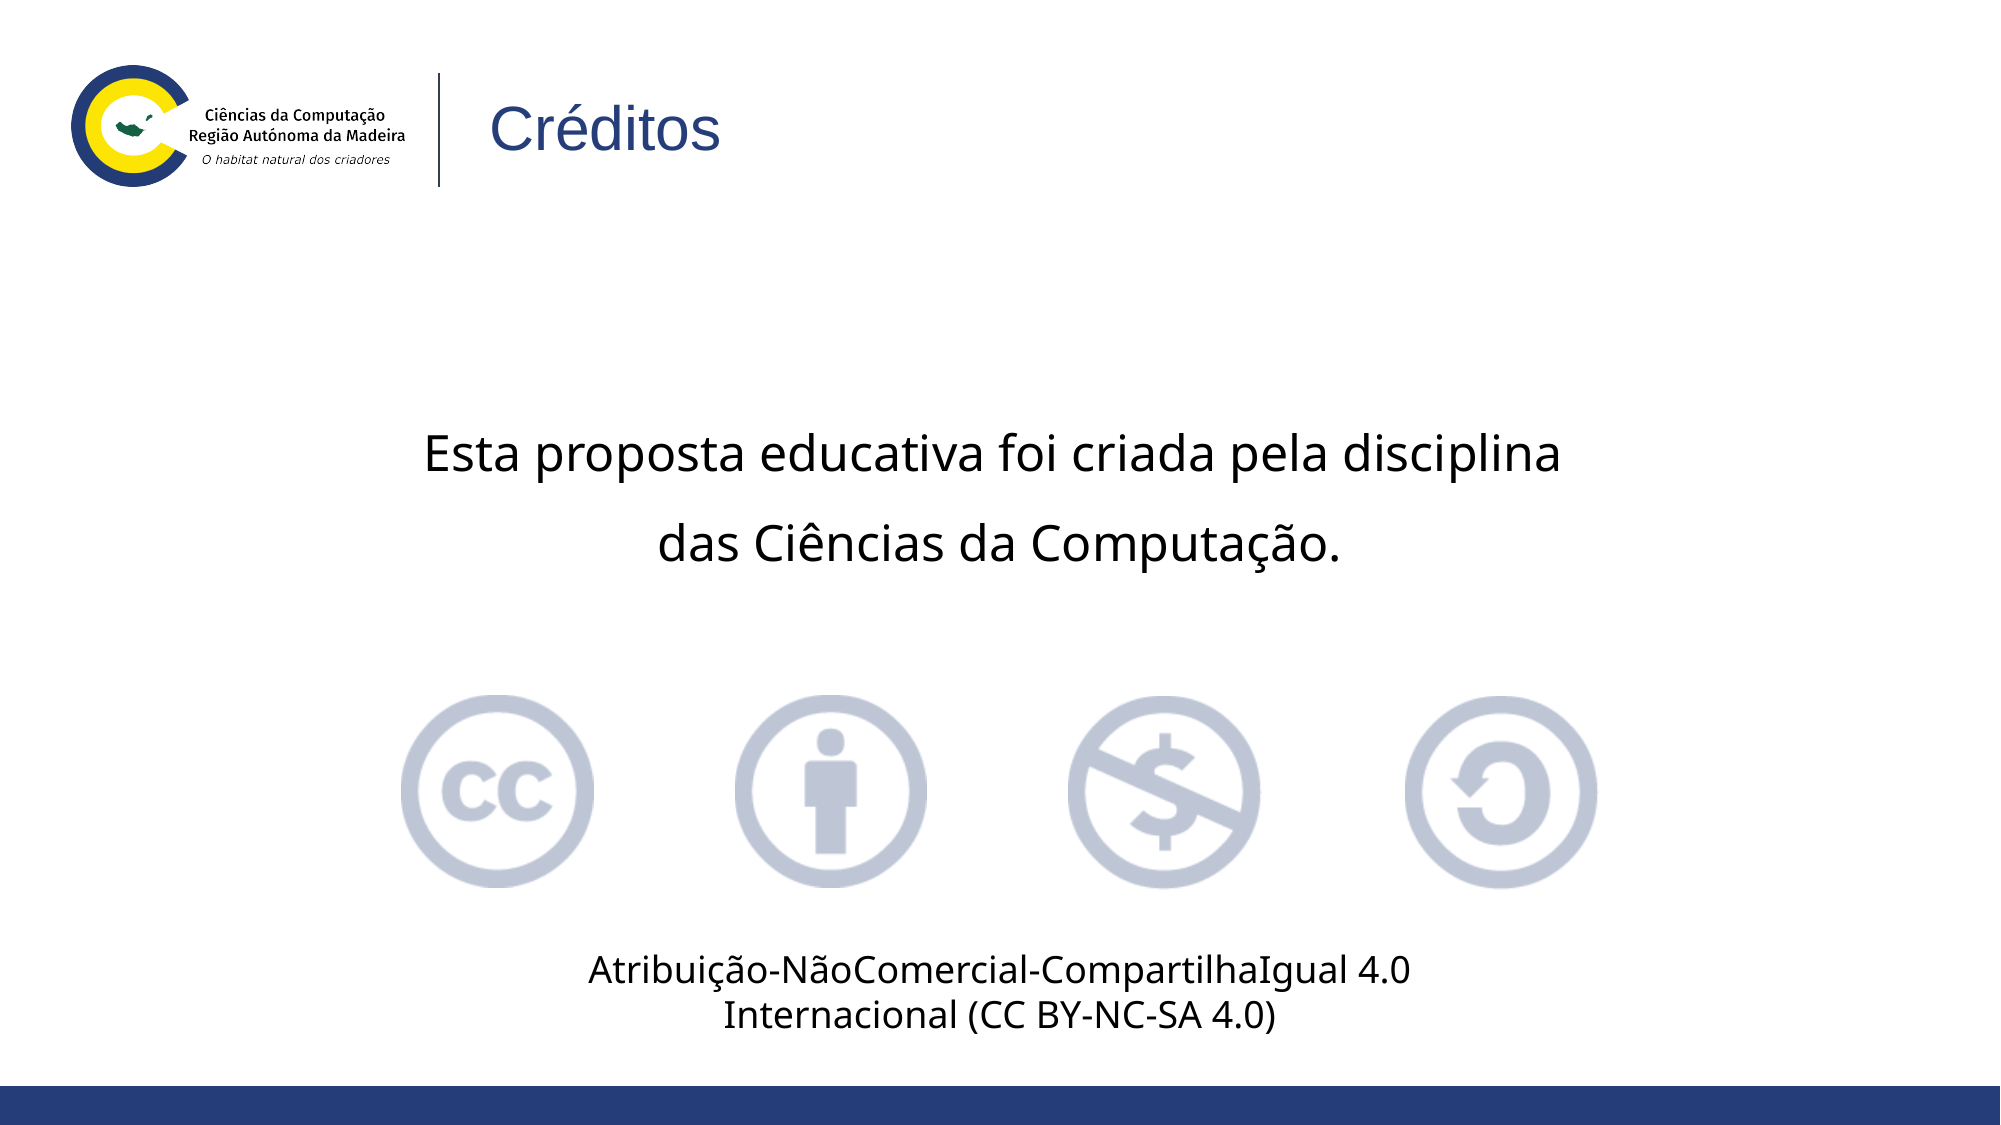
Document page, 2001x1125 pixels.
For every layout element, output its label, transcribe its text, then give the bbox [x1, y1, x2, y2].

text_box Atribuição-NãoComercial-CompartilhaIgual 4.0 Internacional (CC BY-NC-SA 4.0) [500, 890, 1500, 1044]
text_box [0, 1085, 2000, 1125]
text_box Créditos [474, 80, 738, 171]
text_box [401, 695, 1599, 890]
text_box Esta proposta educativa foi criada pela disciplina das Ciências da Computação. [150, 383, 1850, 579]
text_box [71, 65, 440, 188]
